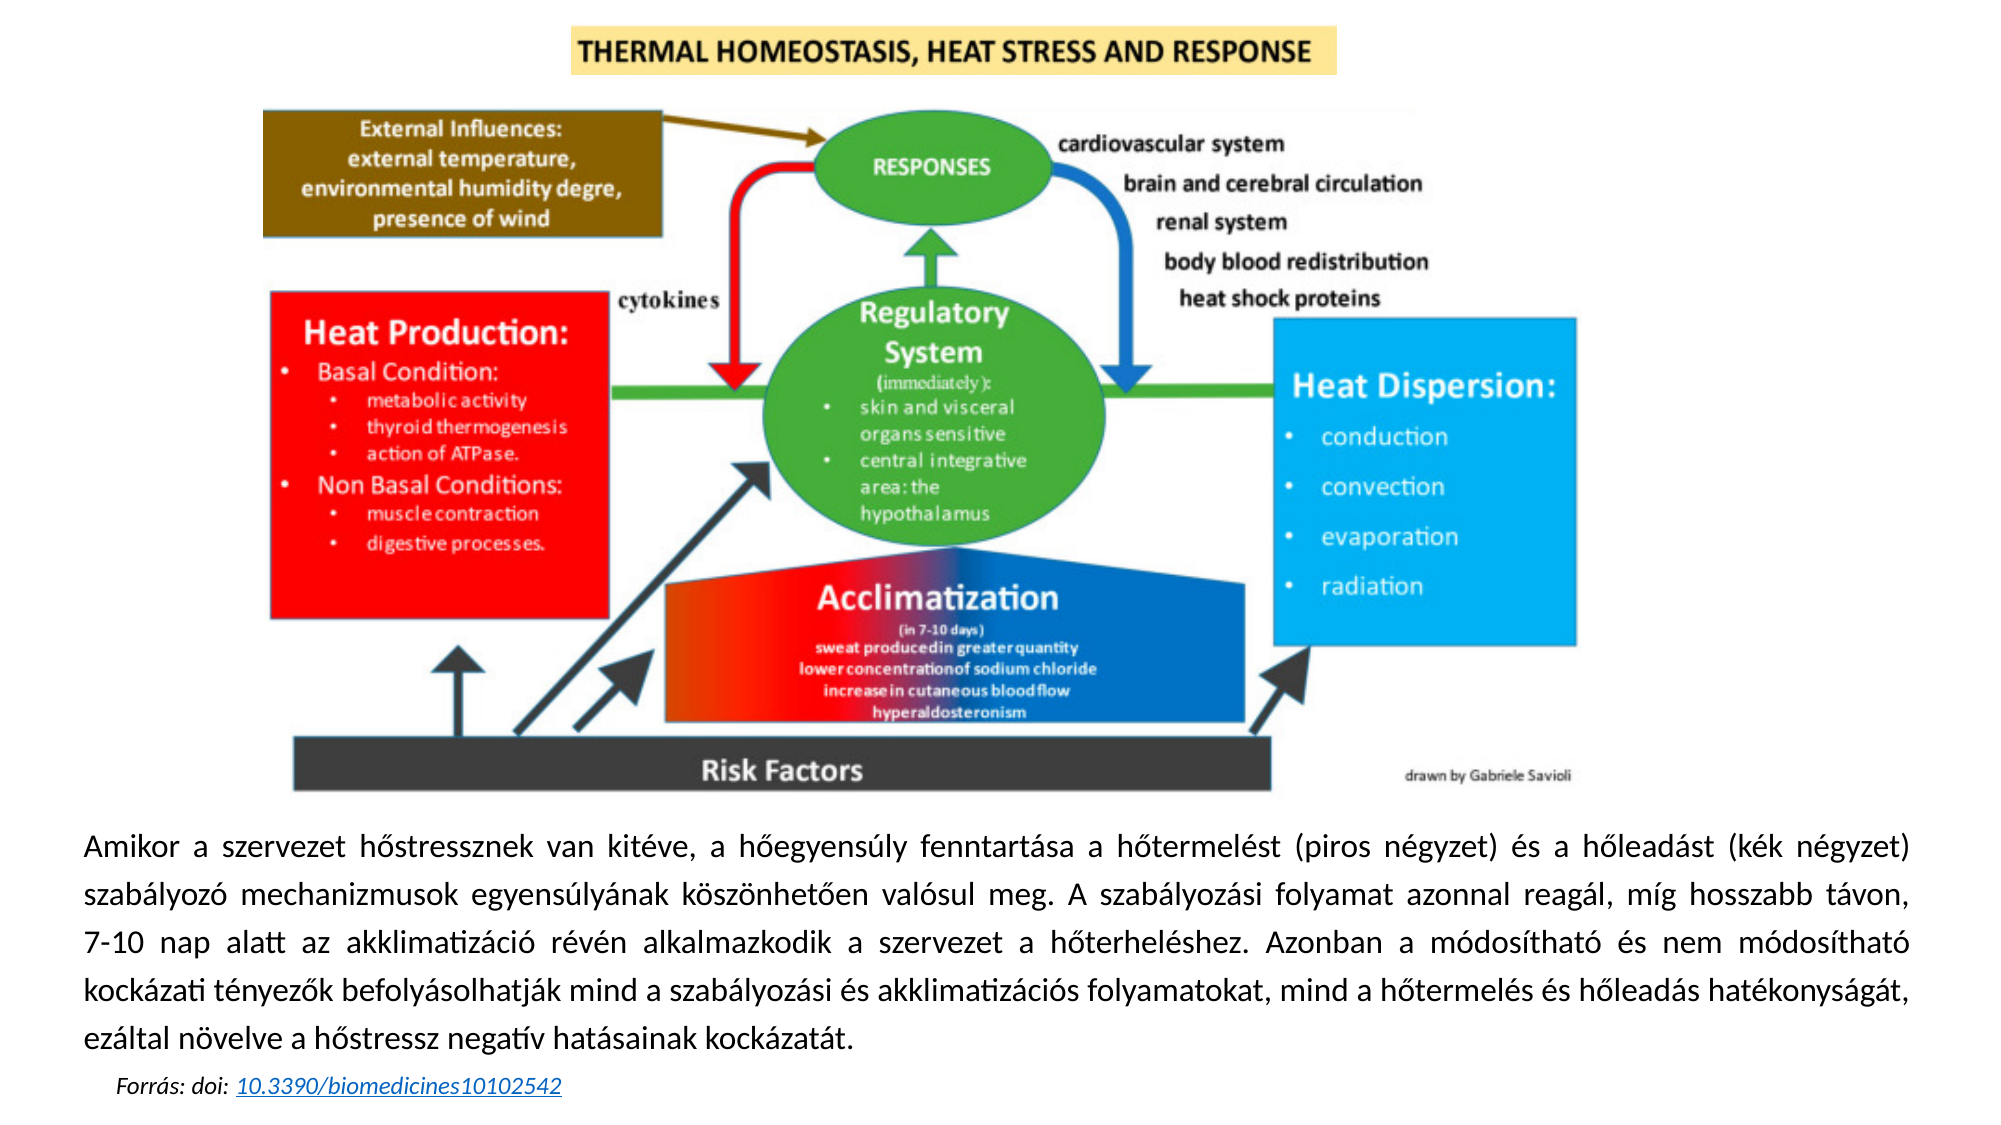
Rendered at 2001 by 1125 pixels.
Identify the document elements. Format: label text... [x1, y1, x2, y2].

picture [263, 106, 1582, 810]
text_box Amikor a szervezet hőstressznek van kitéve, a hőegyensúly fenntartása a hőtermelést (piros négyzet) és a hőleadást (kék négyzet) szabályozó mechanizmusok egyensúlyának köszönhetően valósul meg. A szabályozási folyamat azonnal reagál, míg hosszabb távon, 7-10 nap alatt az akklimatizáció révén alkalmazkodik a szervezet a hőterheléshez. Azonban a módosítható és nem módosítható kockázati tényezők befolyásolhatják mind a szabályozási és akklimatizációs folyamatokat, mind a hőtermelés és hőleadás hatékonyságát, ezáltal növelve a hőstressz negatív hatásainak kockázatát. [69, 809, 1928, 1064]
picture [570, 20, 1337, 75]
text_box Forrás: doi: 10.3390/biomedicines10102542 [101, 1061, 1125, 1107]
